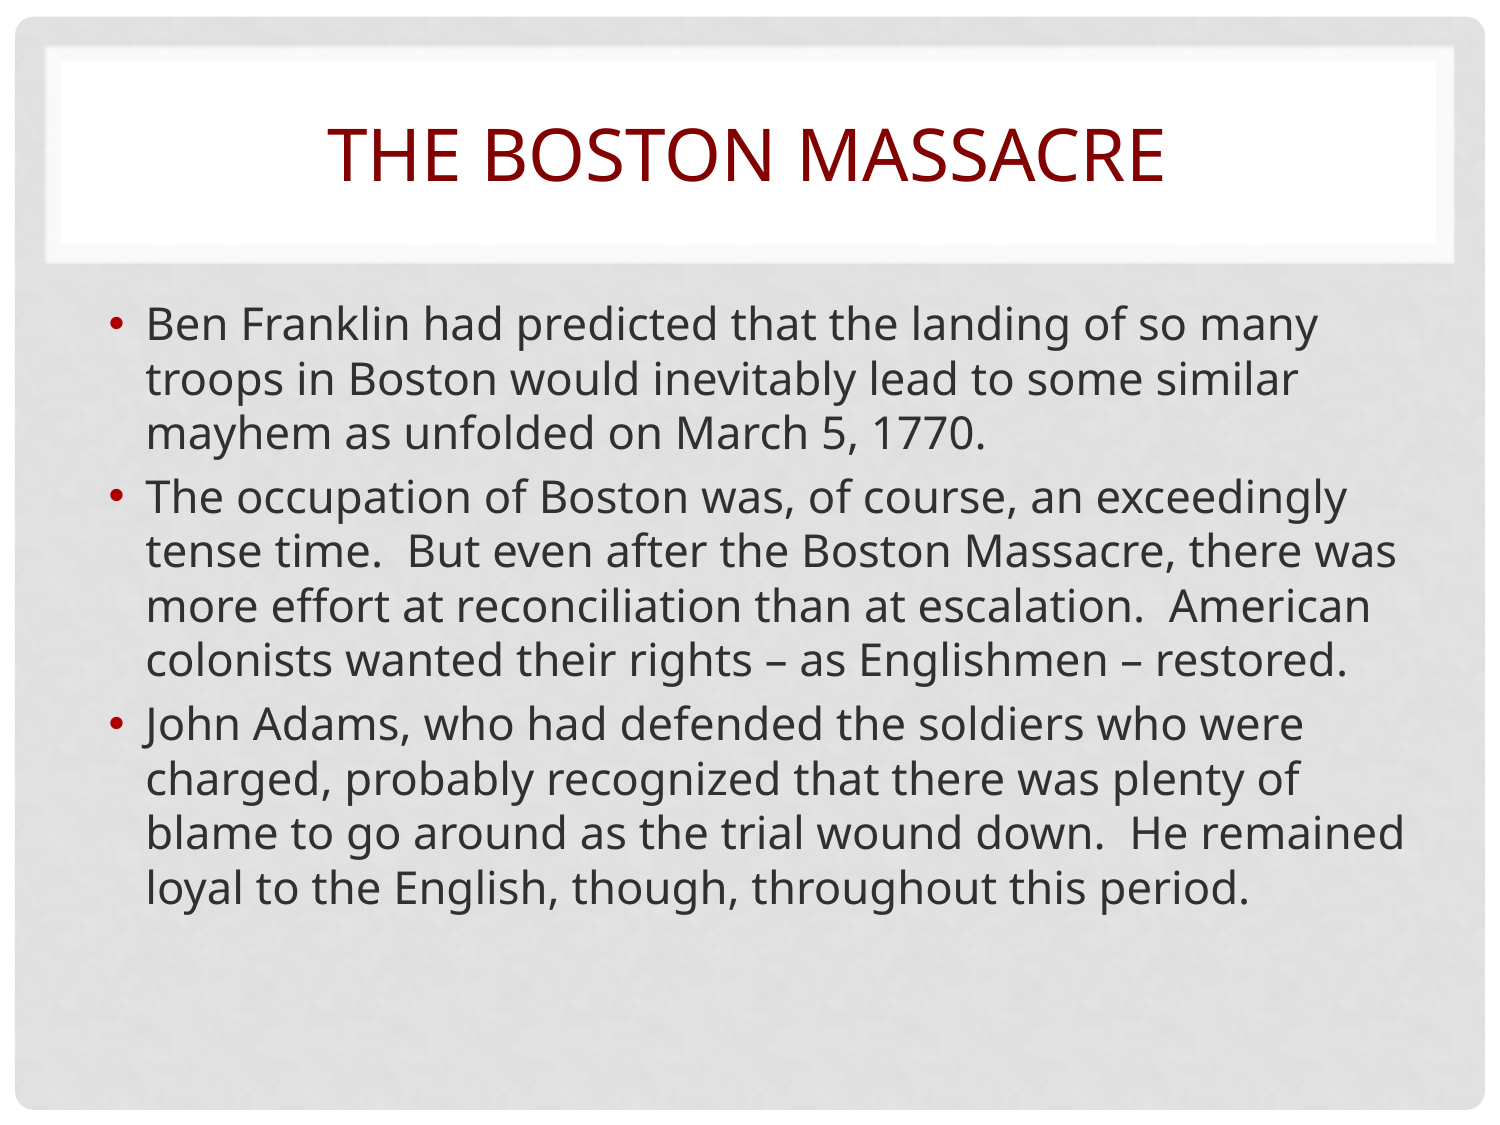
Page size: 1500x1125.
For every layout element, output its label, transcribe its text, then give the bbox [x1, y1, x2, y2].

list Ben Franklin had predicted that the landing of so many troops in Boston would inevitably lead to some similar mayhem as unfolded on March 5, 1770. The occupation of Boston was, of course, an exceedingly tense time. But even after the Boston Massacre, there was more effort at reconciliation than at escalation. American colonists wanted their rights – as Englishmen – restored. John Adams, who had defended the soldiers who were charged, probably recognized that there was plenty of blame to go around as the trial wound down. He remained loyal to the English, though, throughout this period. [75, 287, 1425, 1005]
title The Boston Massacre [69, 66, 1425, 238]
